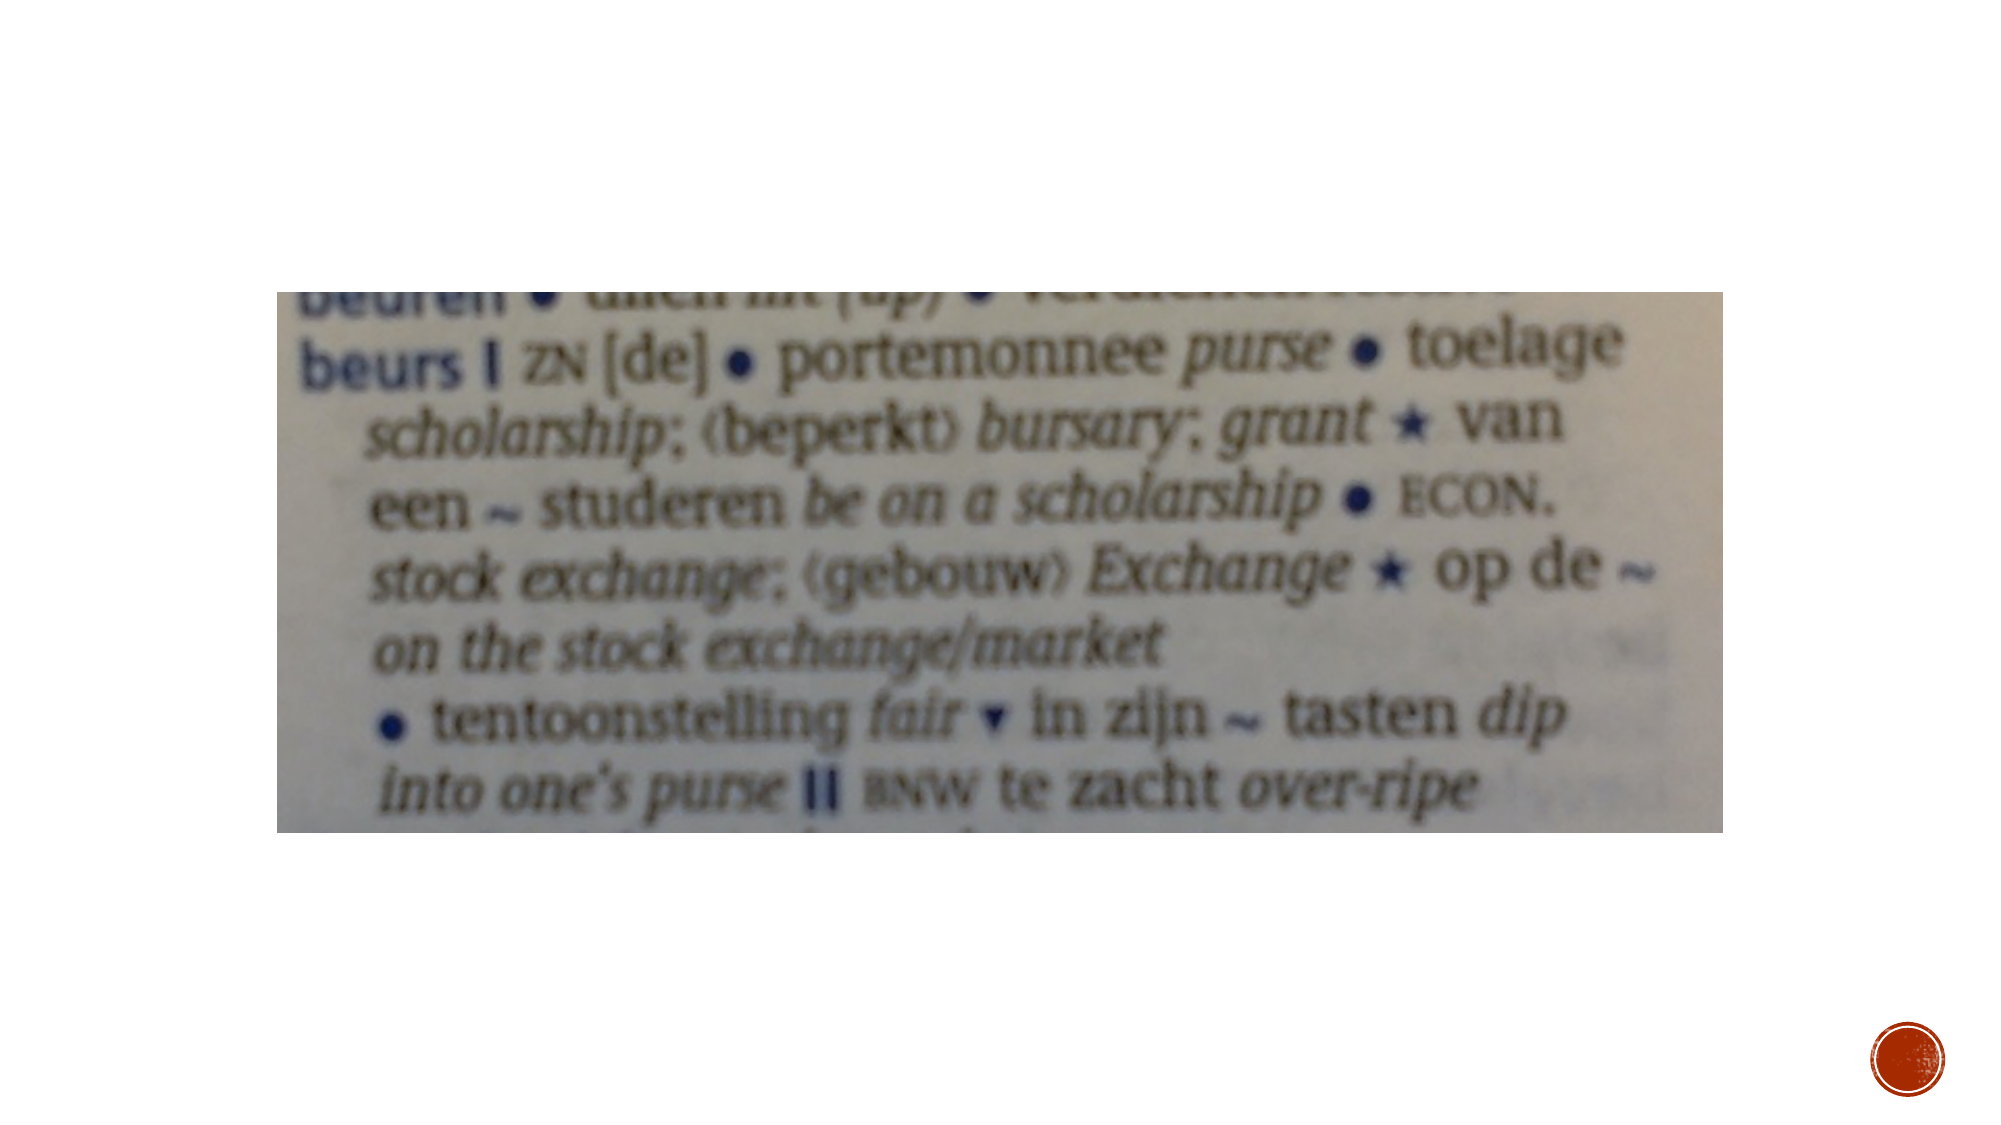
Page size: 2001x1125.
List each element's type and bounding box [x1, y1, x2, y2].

picture [277, 292, 1723, 832]
